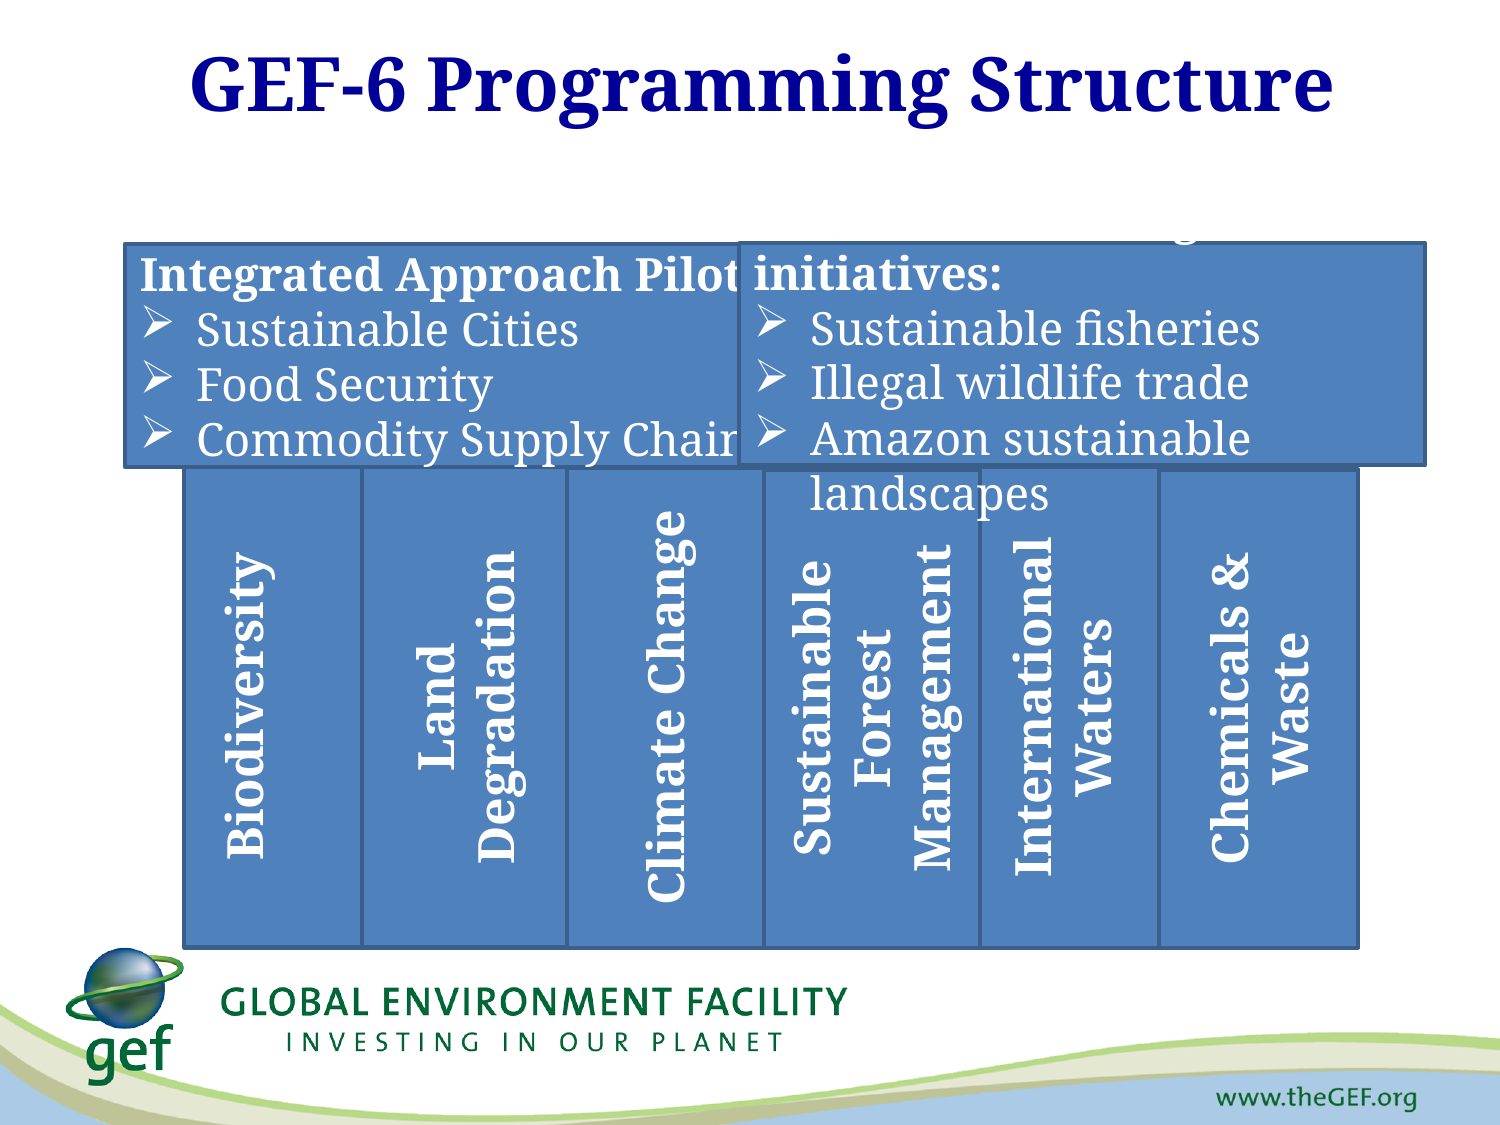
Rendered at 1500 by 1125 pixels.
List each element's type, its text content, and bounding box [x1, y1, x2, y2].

title GEF-6 Programming Structure [12, 12, 1500, 151]
text_box Climate Change [569, 469, 766, 950]
text_box Sustainable Forest Management [766, 467, 982, 950]
picture [0, 920, 1500, 1125]
text_box Integrated Approach Pilots: Sustainable Cities Food Security Commodity Supply Chain [123, 242, 815, 469]
text_box Other cross-cutting initiatives: Sustainable fisheries Illegal wildlife trade Amazon sustainable landscapes [737, 241, 1427, 467]
text_box Biodiversity [182, 469, 364, 950]
text_box Land Degradation [364, 469, 569, 950]
text_box Chemicals & Waste [1157, 467, 1360, 950]
text_box International Waters [982, 467, 1157, 950]
